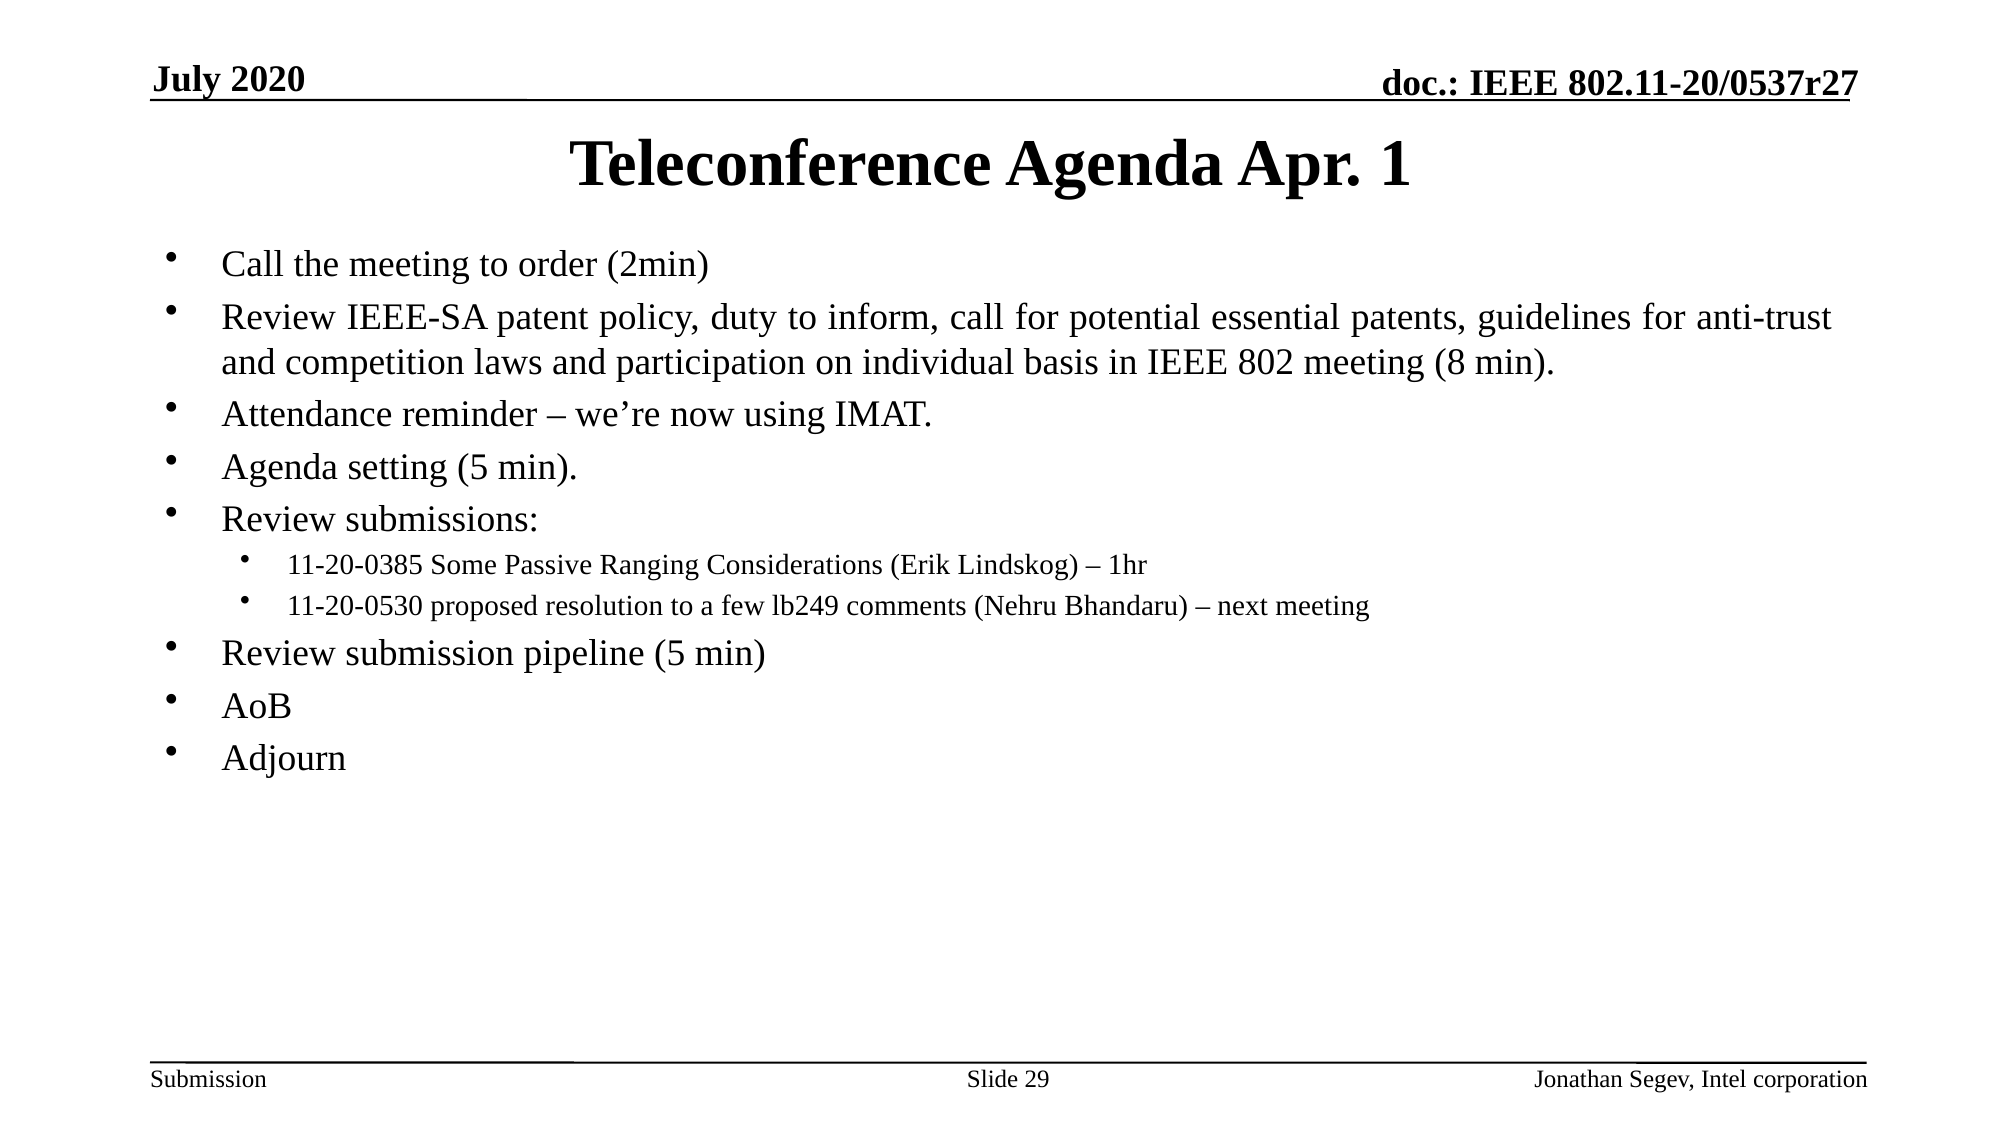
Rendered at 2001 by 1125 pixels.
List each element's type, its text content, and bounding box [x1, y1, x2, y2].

title Teleconference Agenda Apr. 1 [149, 112, 1850, 205]
list Call the meeting to order (2min) Review IEEE-SA patent policy, duty to inform, call for potential essential patents, guidelines for anti-trust and competition laws and participation on individual basis in IEEE 802 meeting (8 min). Attendance reminder – we’re now using IMAT. Agenda setting (5 min). Review submissions: 11-20-0385 Some Passive Ranging Considerations (Erik Lindskog) – 1hr 11-20-0530 proposed resolution to a few lb249 comments (Nehru Bhandaru) – next meeting Review submission pipeline (5 min) AoB Adjourn [149, 231, 1850, 1000]
slide_number Slide 29 [950, 1061, 1067, 1123]
footer Jonathan Segev, Intel corporation [1171, 1061, 1869, 1093]
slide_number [152, 54, 563, 100]
